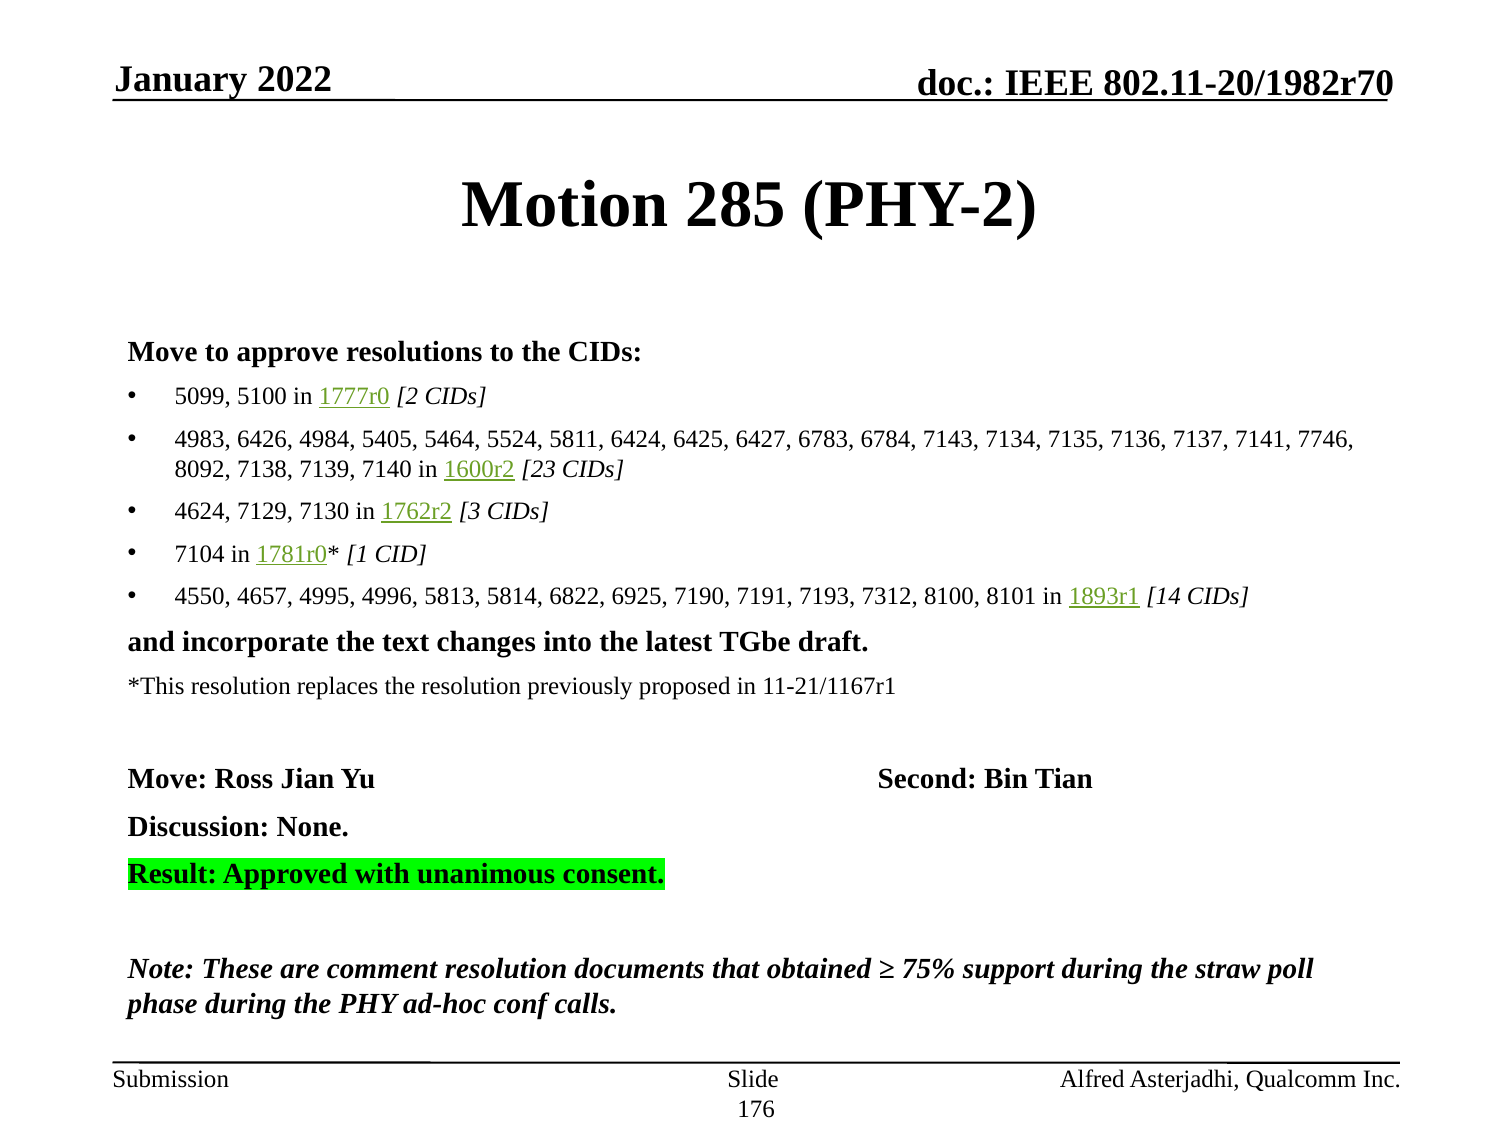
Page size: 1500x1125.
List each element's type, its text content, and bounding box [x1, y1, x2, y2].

list Move to approve resolutions to the CIDs: 5099, 5100 in 1777r0 [2 CIDs] 4983, 6426, 4984, 5405, 5464, 5524, 5811, 6424, 6425, 6427, 6783, 6784, 7143, 7134, 7135, 7136, 7137, 7141, 7746, 8092, 7138, 7139, 7140 in 1600r2 [23 CIDs] 4624, 7129, 7130 in 1762r2 [3 CIDs] 7104 in 1781r0* [1 CID] 4550, 4657, 4995, 4996, 5813, 5814, 6822, 6925, 7190, 7191, 7193, 7312, 8100, 8101 in 1893r1 [14 CIDs] and incorporate the text changes into the latest TGbe draft. *This resolution replaces the resolution previously proposed in 11-21/1167r1 Move: Ross Jian Yu Second: Bin Tian Discussion: None. Result: Approved with unanimous consent. Note: These are comment resolution documents that obtained ≥ 75% support during the straw poll phase during the PHY ad-hoc conf calls. [112, 324, 1388, 1063]
title Motion 285 (PHY-2) [112, 112, 1388, 288]
footer Alfred Asterjadhi, Qualcomm Inc. [878, 1061, 1402, 1093]
slide_number Slide 176 [712, 1061, 800, 1123]
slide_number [114, 54, 423, 100]
